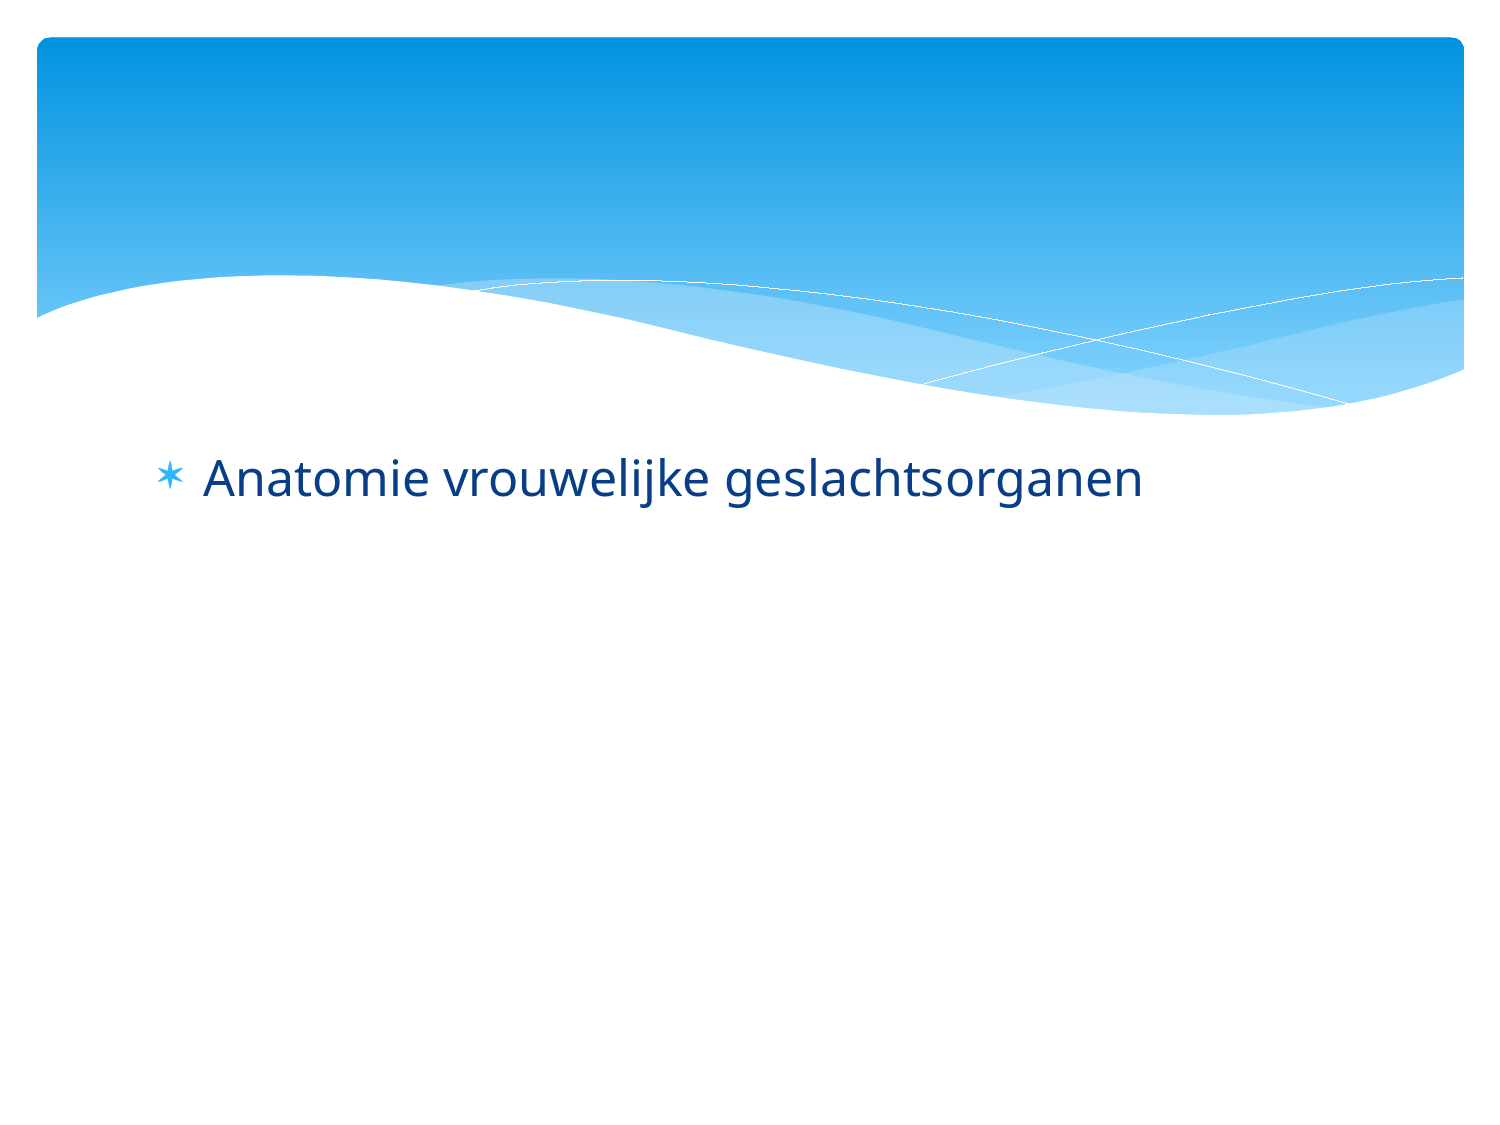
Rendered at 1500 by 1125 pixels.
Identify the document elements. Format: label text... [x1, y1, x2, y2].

list Anatomie vrouwelijke geslachtsorganen [143, 438, 1359, 1005]
